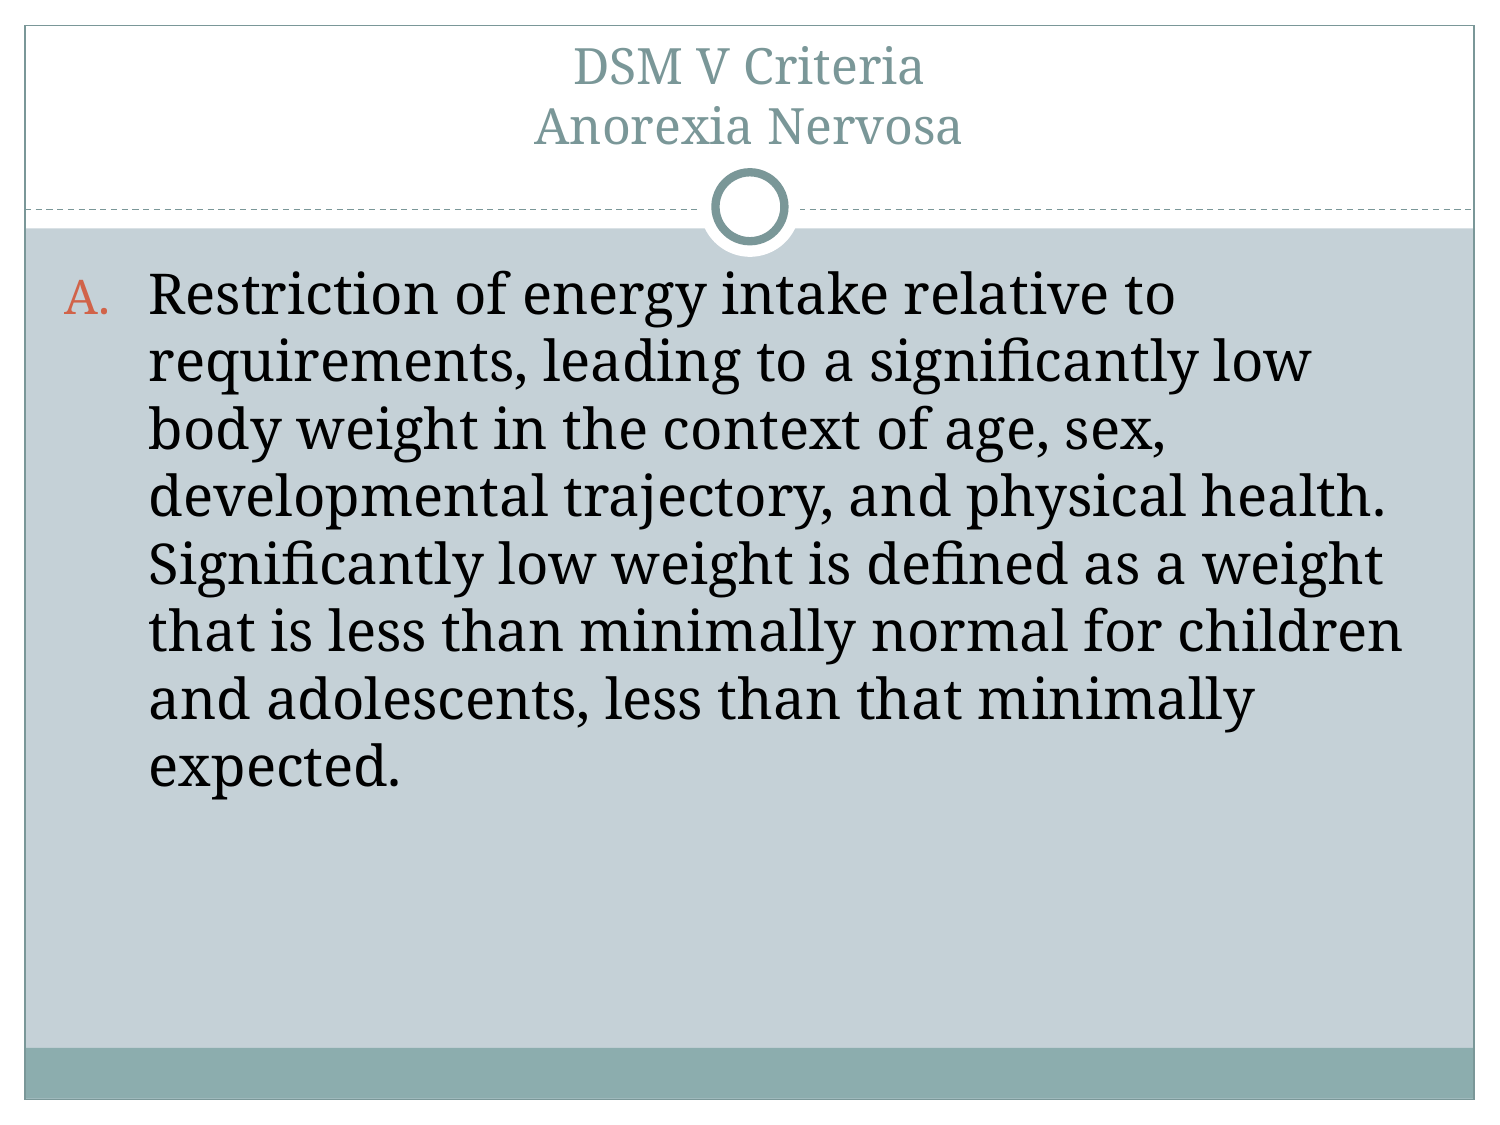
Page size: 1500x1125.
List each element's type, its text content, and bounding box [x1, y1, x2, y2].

title DSM V Criteria Anorexia Nervosa [49, 37, 1450, 162]
list Restriction of energy intake relative to requirements, leading to a significantly low body weight in the context of age, sex, developmental trajectory, and physical health. Significantly low weight is defined as a weight that is less than minimally normal for children and adolescents, less than that minimally expected. [49, 250, 1445, 1001]
